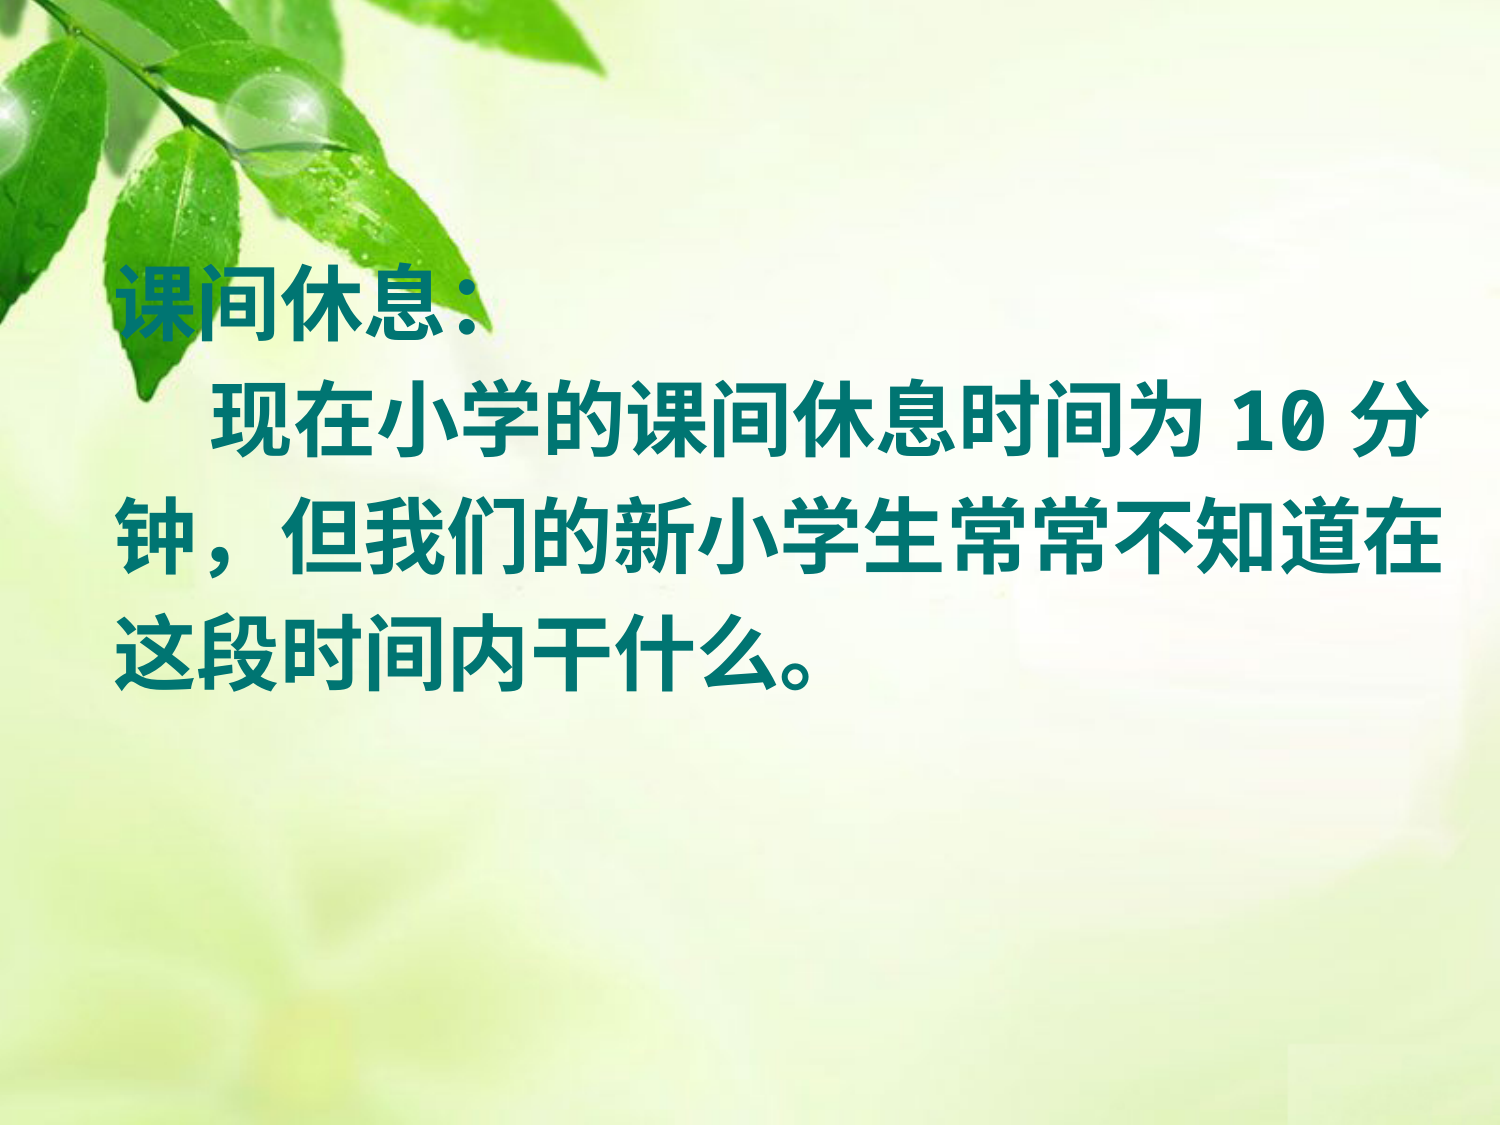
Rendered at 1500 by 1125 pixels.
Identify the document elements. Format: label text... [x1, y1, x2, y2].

picture [0, 0, 1500, 1125]
list 课间休息： 现在小学的课间休息时间为10分 钟，但我们的新小学生常常不知道在 这段时间内干什么。 [98, 243, 1500, 1046]
